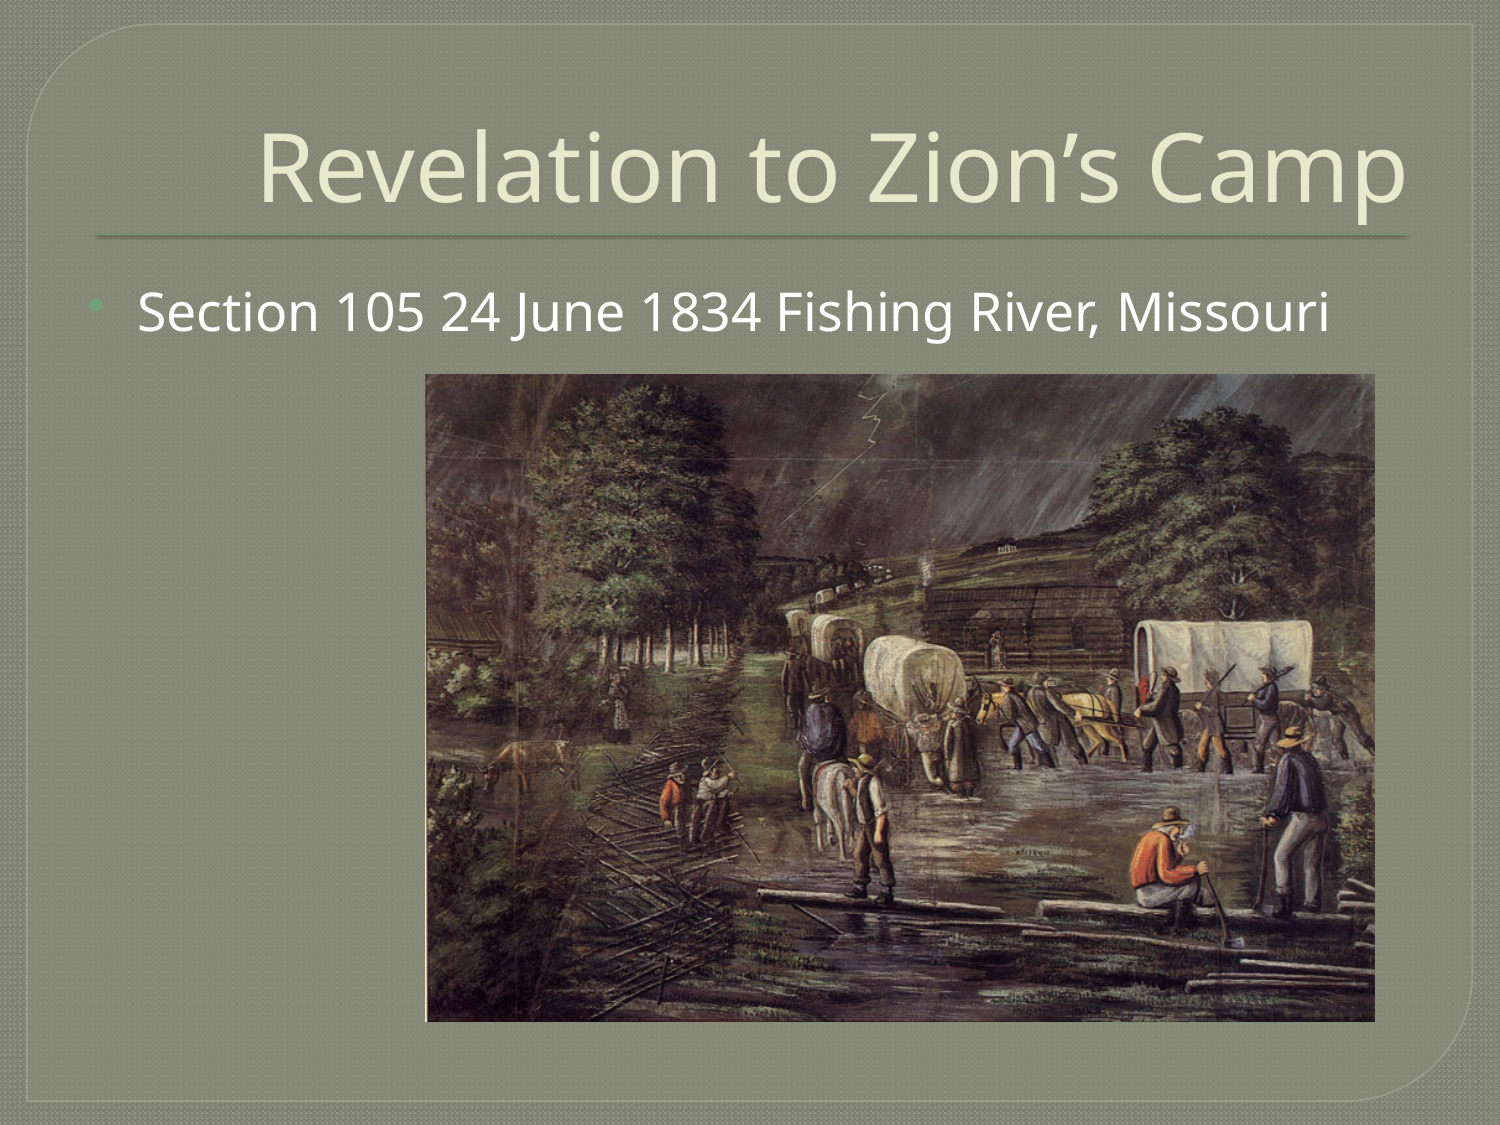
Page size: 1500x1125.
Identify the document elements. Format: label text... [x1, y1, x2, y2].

picture [424, 374, 1376, 1022]
title Revelation to Zion’s Camp [75, 41, 1425, 230]
list Section 105 24 June 1834 Fishing River, Missouri [75, 270, 1400, 350]
